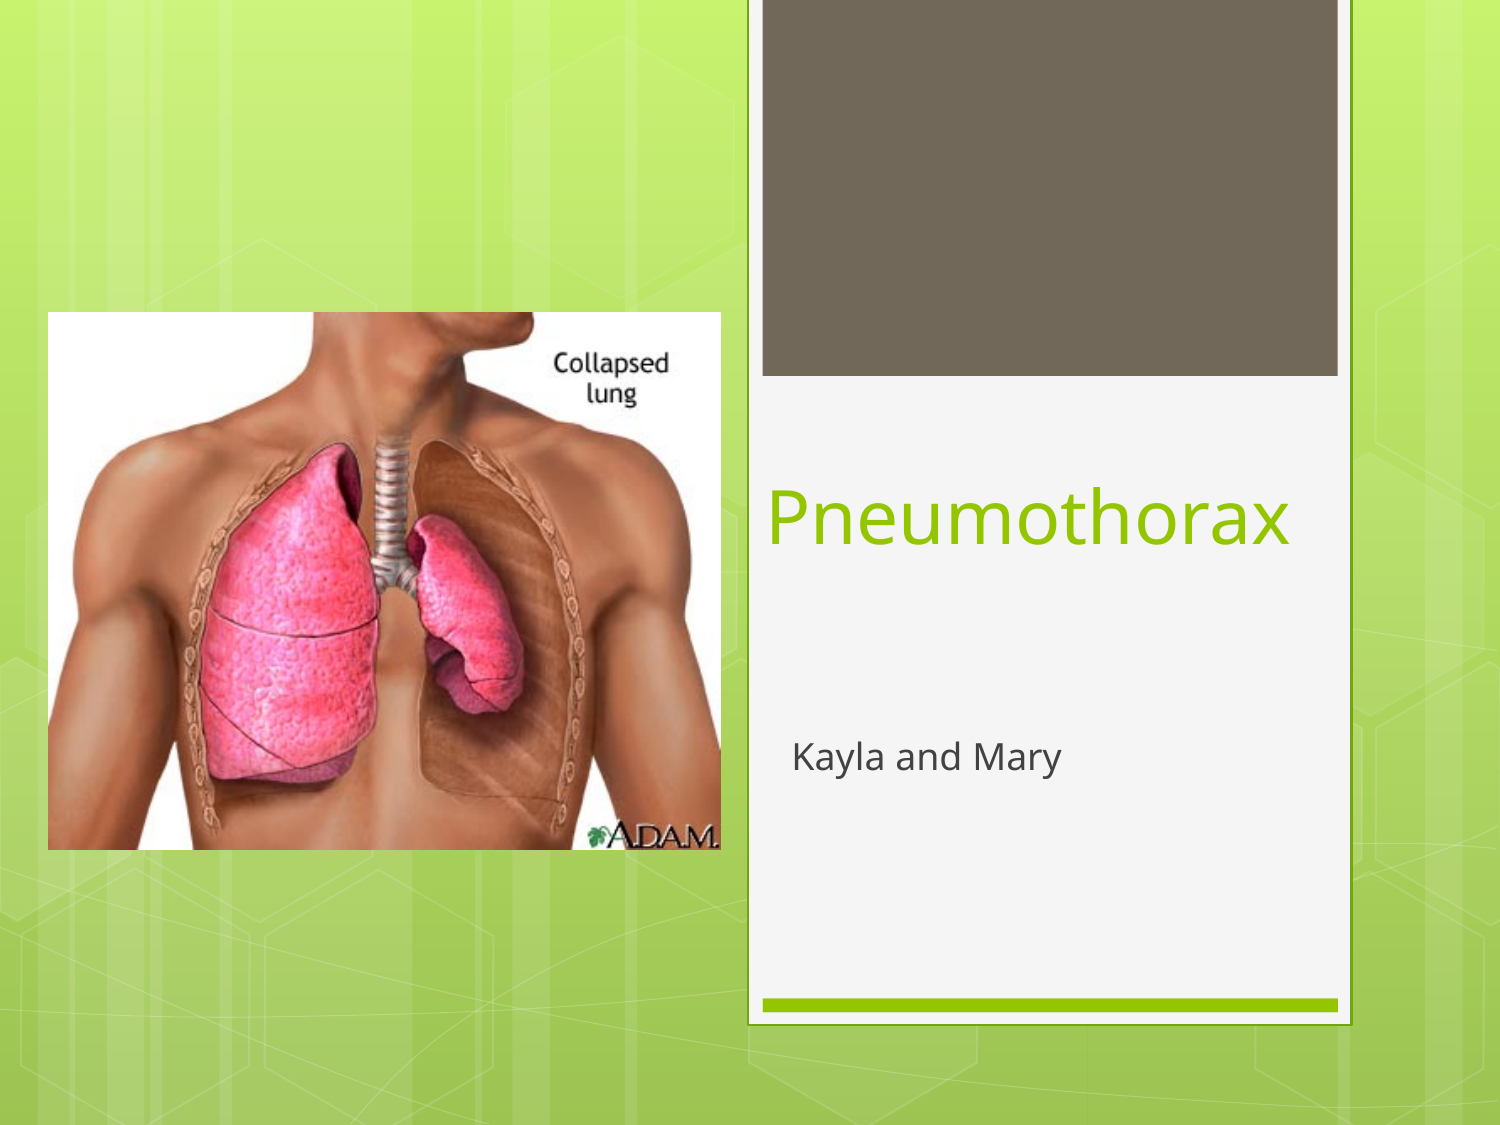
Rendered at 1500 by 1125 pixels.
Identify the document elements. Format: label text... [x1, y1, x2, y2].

subtitle Kayla and Mary [776, 725, 1320, 933]
title Pneumothorax [750, 287, 1338, 567]
picture [48, 312, 721, 851]
